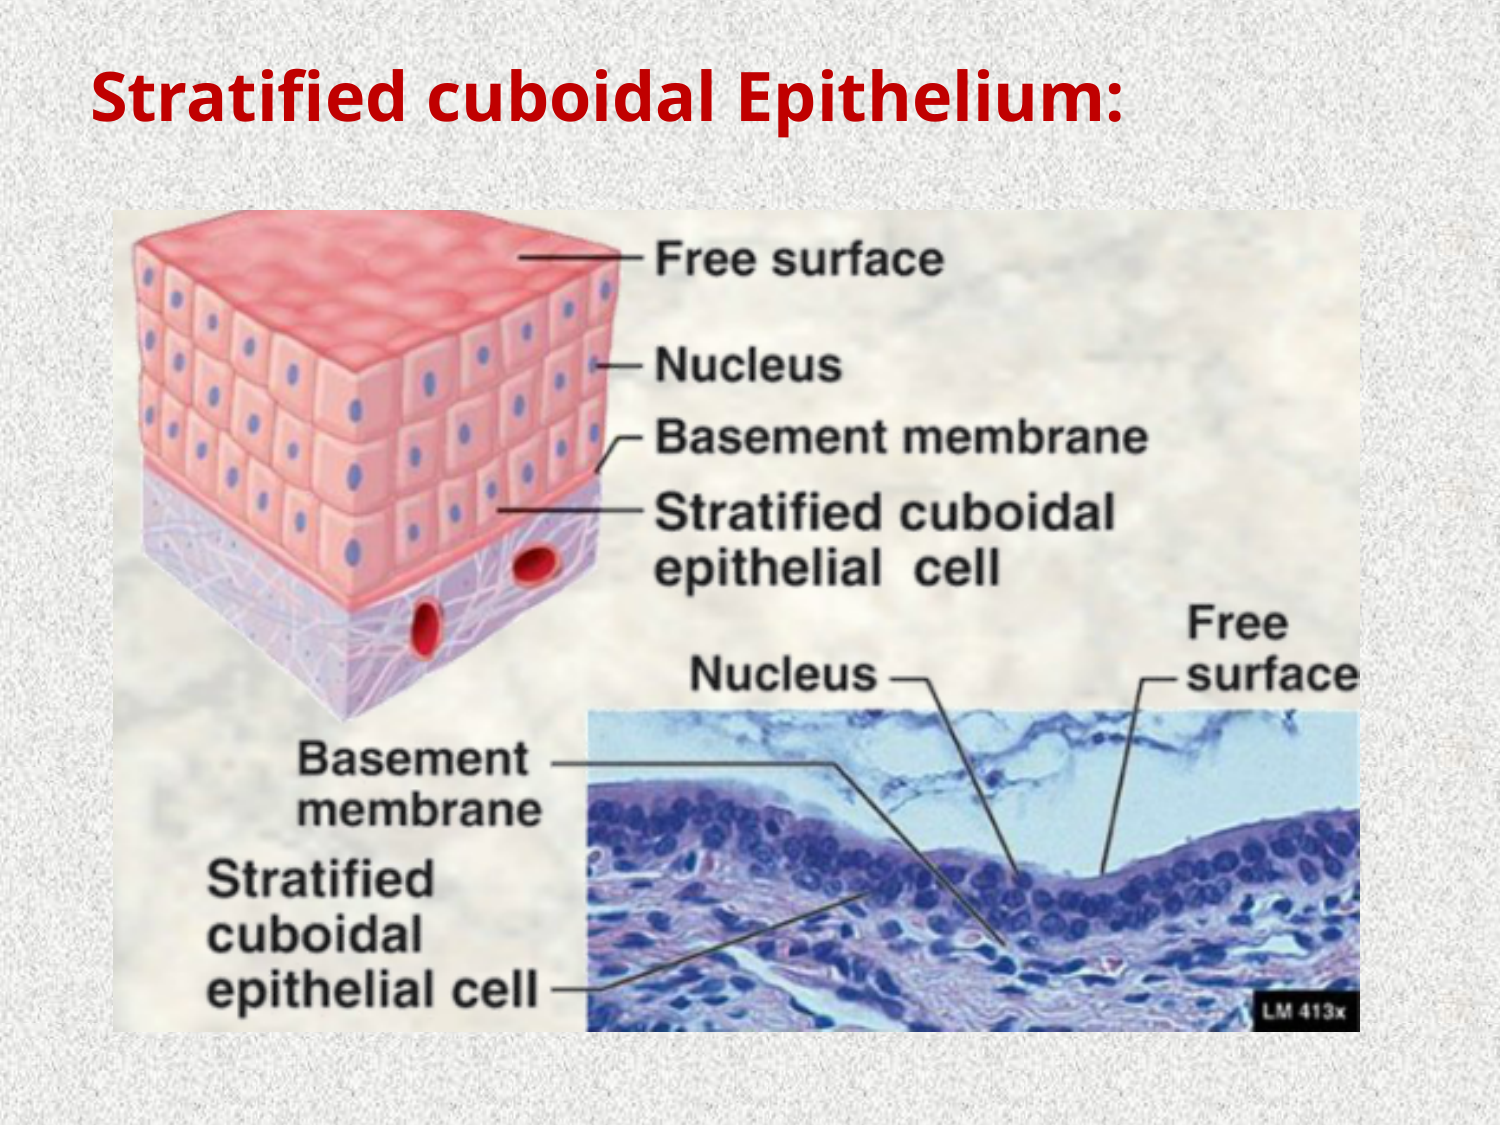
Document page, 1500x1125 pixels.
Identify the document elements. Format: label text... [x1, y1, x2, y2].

title Stratified cuboidal Epithelium: [75, 45, 1425, 233]
picture [0, 0, 1500, 1125]
